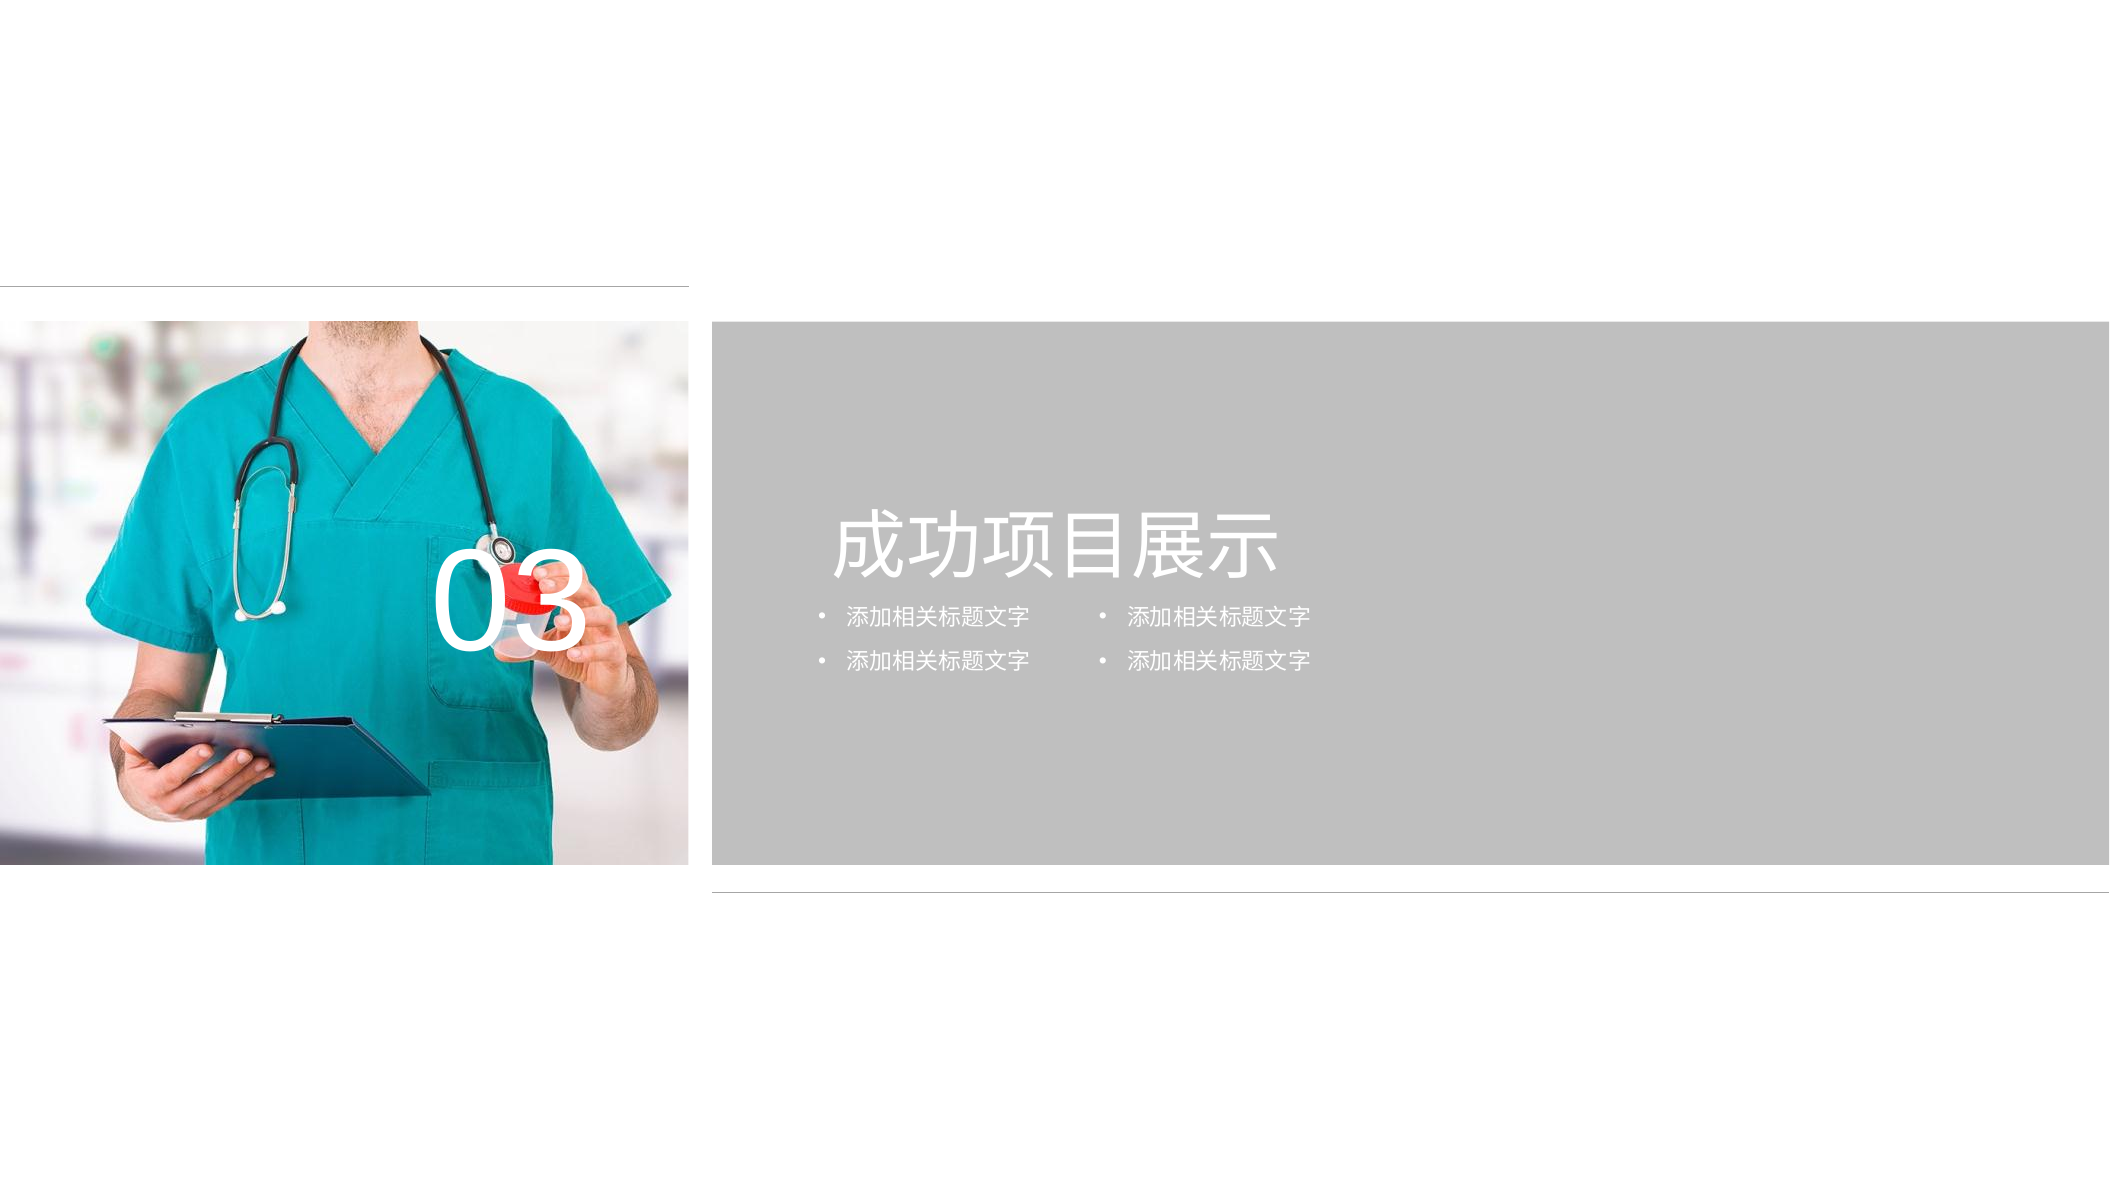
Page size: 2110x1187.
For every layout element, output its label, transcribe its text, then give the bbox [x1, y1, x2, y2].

text_box 03 [394, 497, 629, 687]
text_box [711, 321, 2110, 866]
text_box 添加相关标题文字 [1084, 594, 1327, 638]
text_box 添加相关标题文字 [803, 639, 1046, 682]
text_box [0, 321, 689, 866]
text_box 添加相关标题文字 [1084, 639, 1327, 682]
text_box 成功项目展示 [794, 497, 1318, 588]
text_box 添加相关标题文字 [803, 594, 1046, 638]
